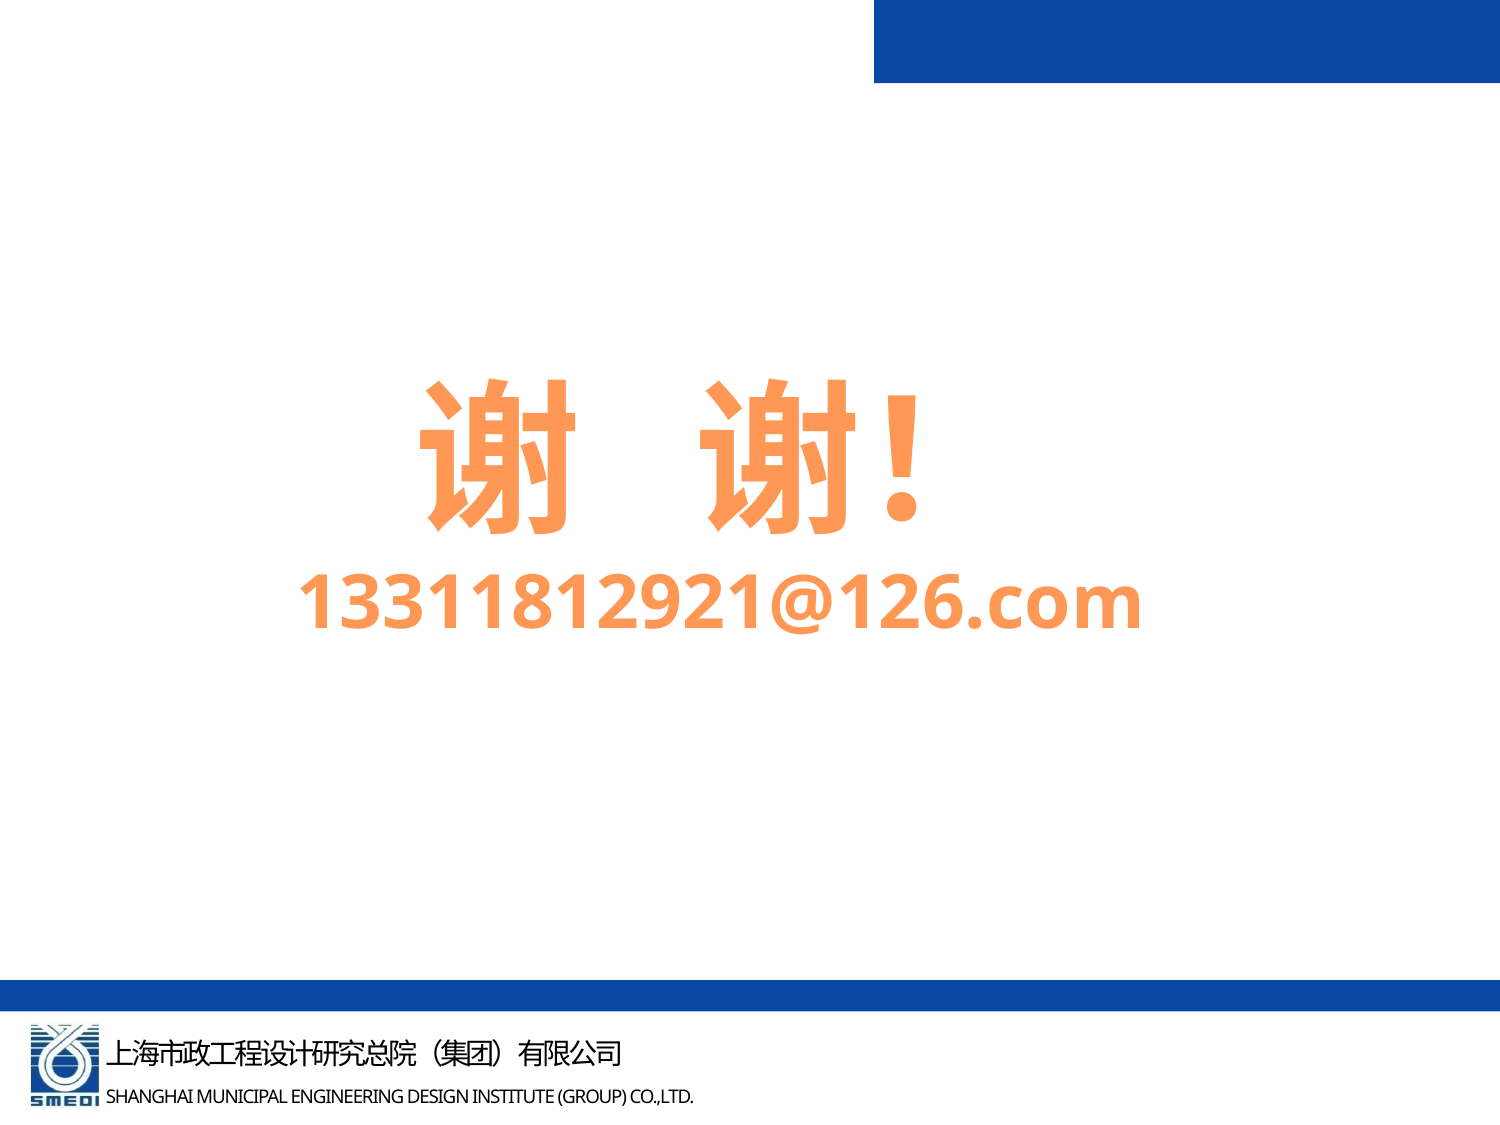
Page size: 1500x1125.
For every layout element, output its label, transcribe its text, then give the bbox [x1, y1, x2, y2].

text_box 谢 谢！ 13311812921@126.com [281, 346, 1161, 652]
picture [30, 1023, 100, 1108]
